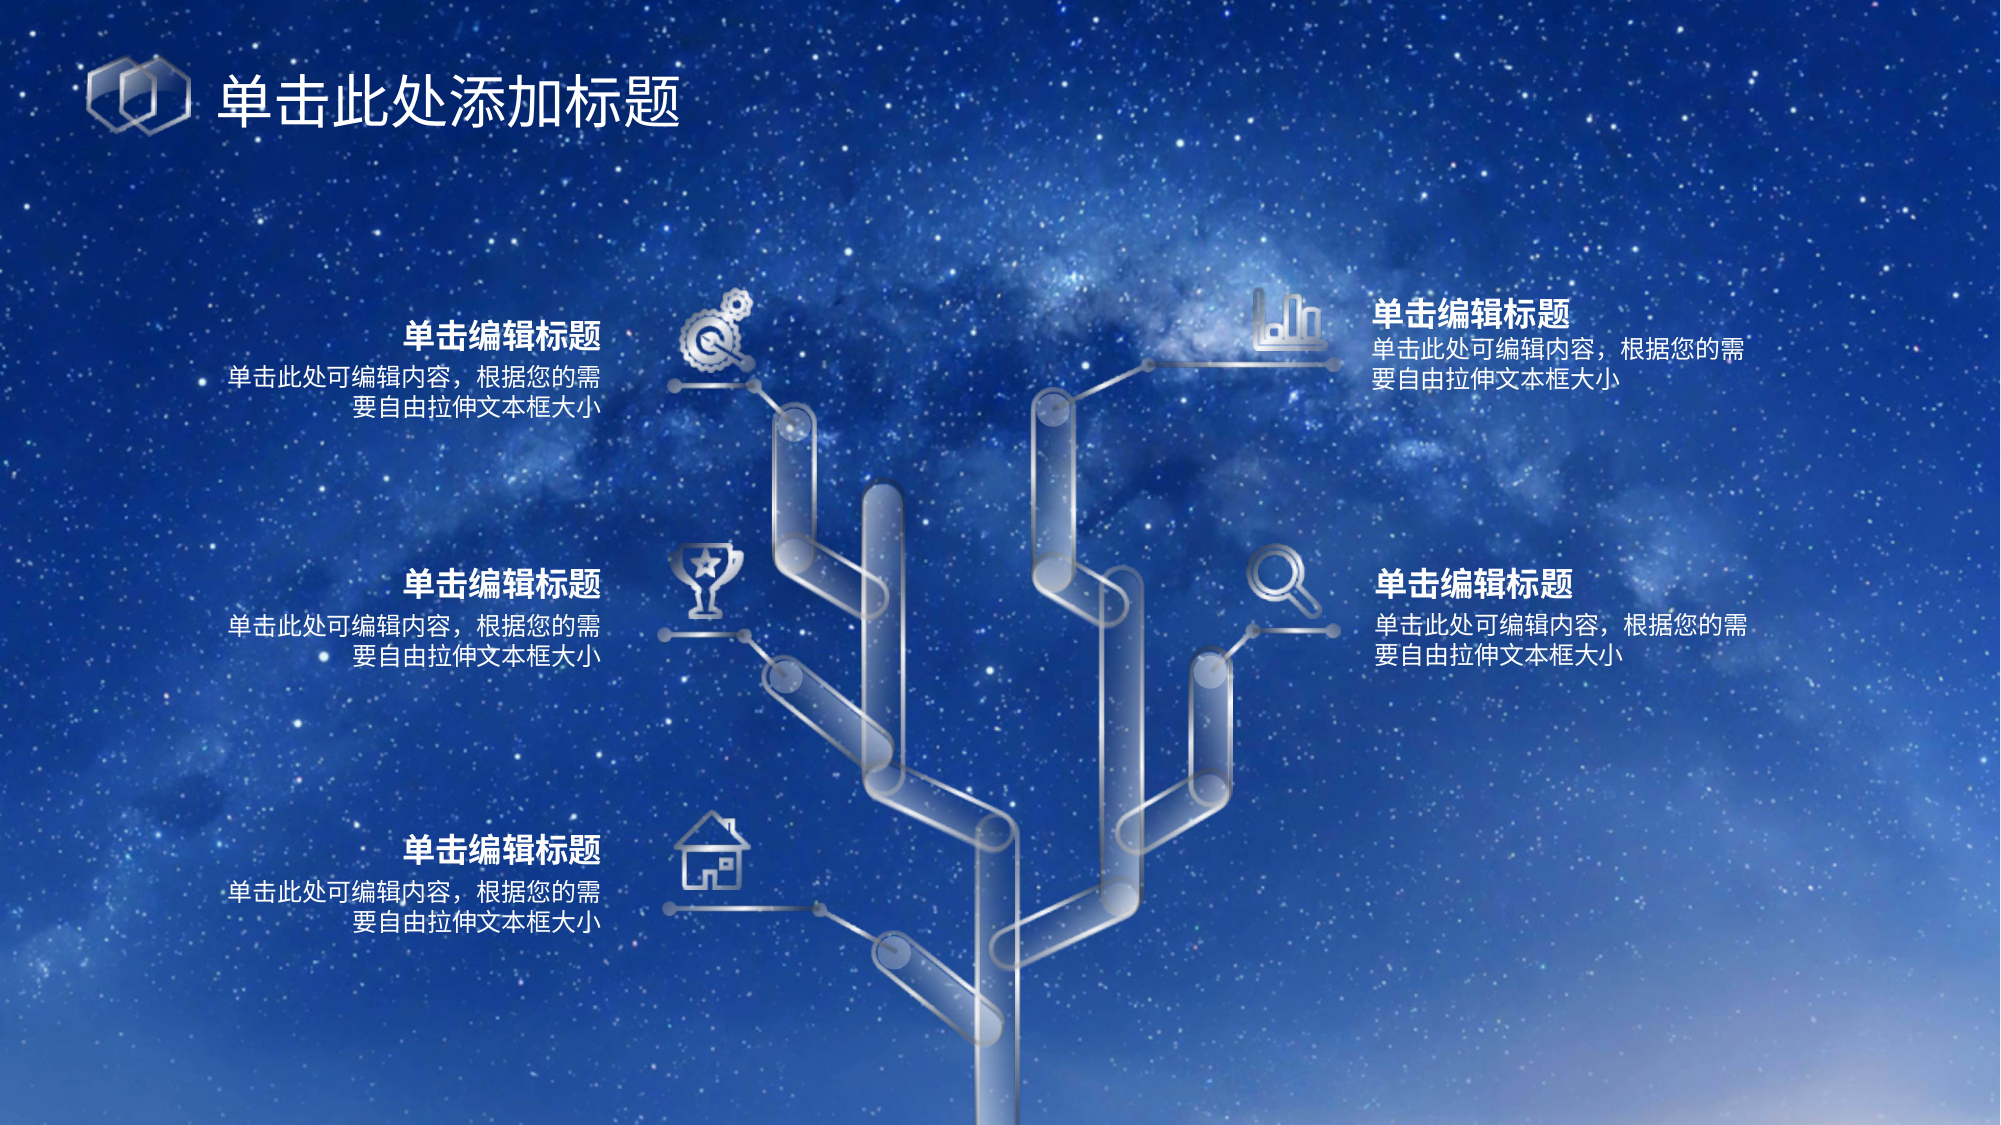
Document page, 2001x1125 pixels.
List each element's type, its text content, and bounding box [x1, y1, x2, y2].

text_box 单击编辑标题 [281, 315, 602, 356]
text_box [88, 56, 191, 135]
text_box 单击编辑标题 [1374, 563, 1695, 604]
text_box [677, 287, 757, 374]
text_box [1245, 543, 1322, 620]
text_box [673, 808, 752, 891]
text_box 单击此处可编辑内容，根据您的需要自由拉伸文本框大小 [219, 361, 602, 422]
text_box 单击此处添加标题 [194, 65, 719, 136]
text_box 单击编辑标题 [281, 563, 602, 604]
text_box 单击此处可编辑内容，根据您的需要自由拉伸文本框大小 [219, 610, 602, 671]
text_box 单击此处可编辑内容，根据您的需要自由拉伸文本框大小 [219, 876, 602, 937]
text_box 单击编辑标题 [281, 828, 602, 869]
text_box 单击此处可编辑内容，根据您的需要自由拉伸文本框大小 [1371, 333, 1755, 394]
text_box 单击此处可编辑内容，根据您的需要自由拉伸文本框大小 [1374, 609, 1758, 670]
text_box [1253, 287, 1328, 352]
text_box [667, 543, 748, 620]
text_box 单击编辑标题 [1371, 293, 1692, 334]
picture [0, 0, 2001, 1125]
